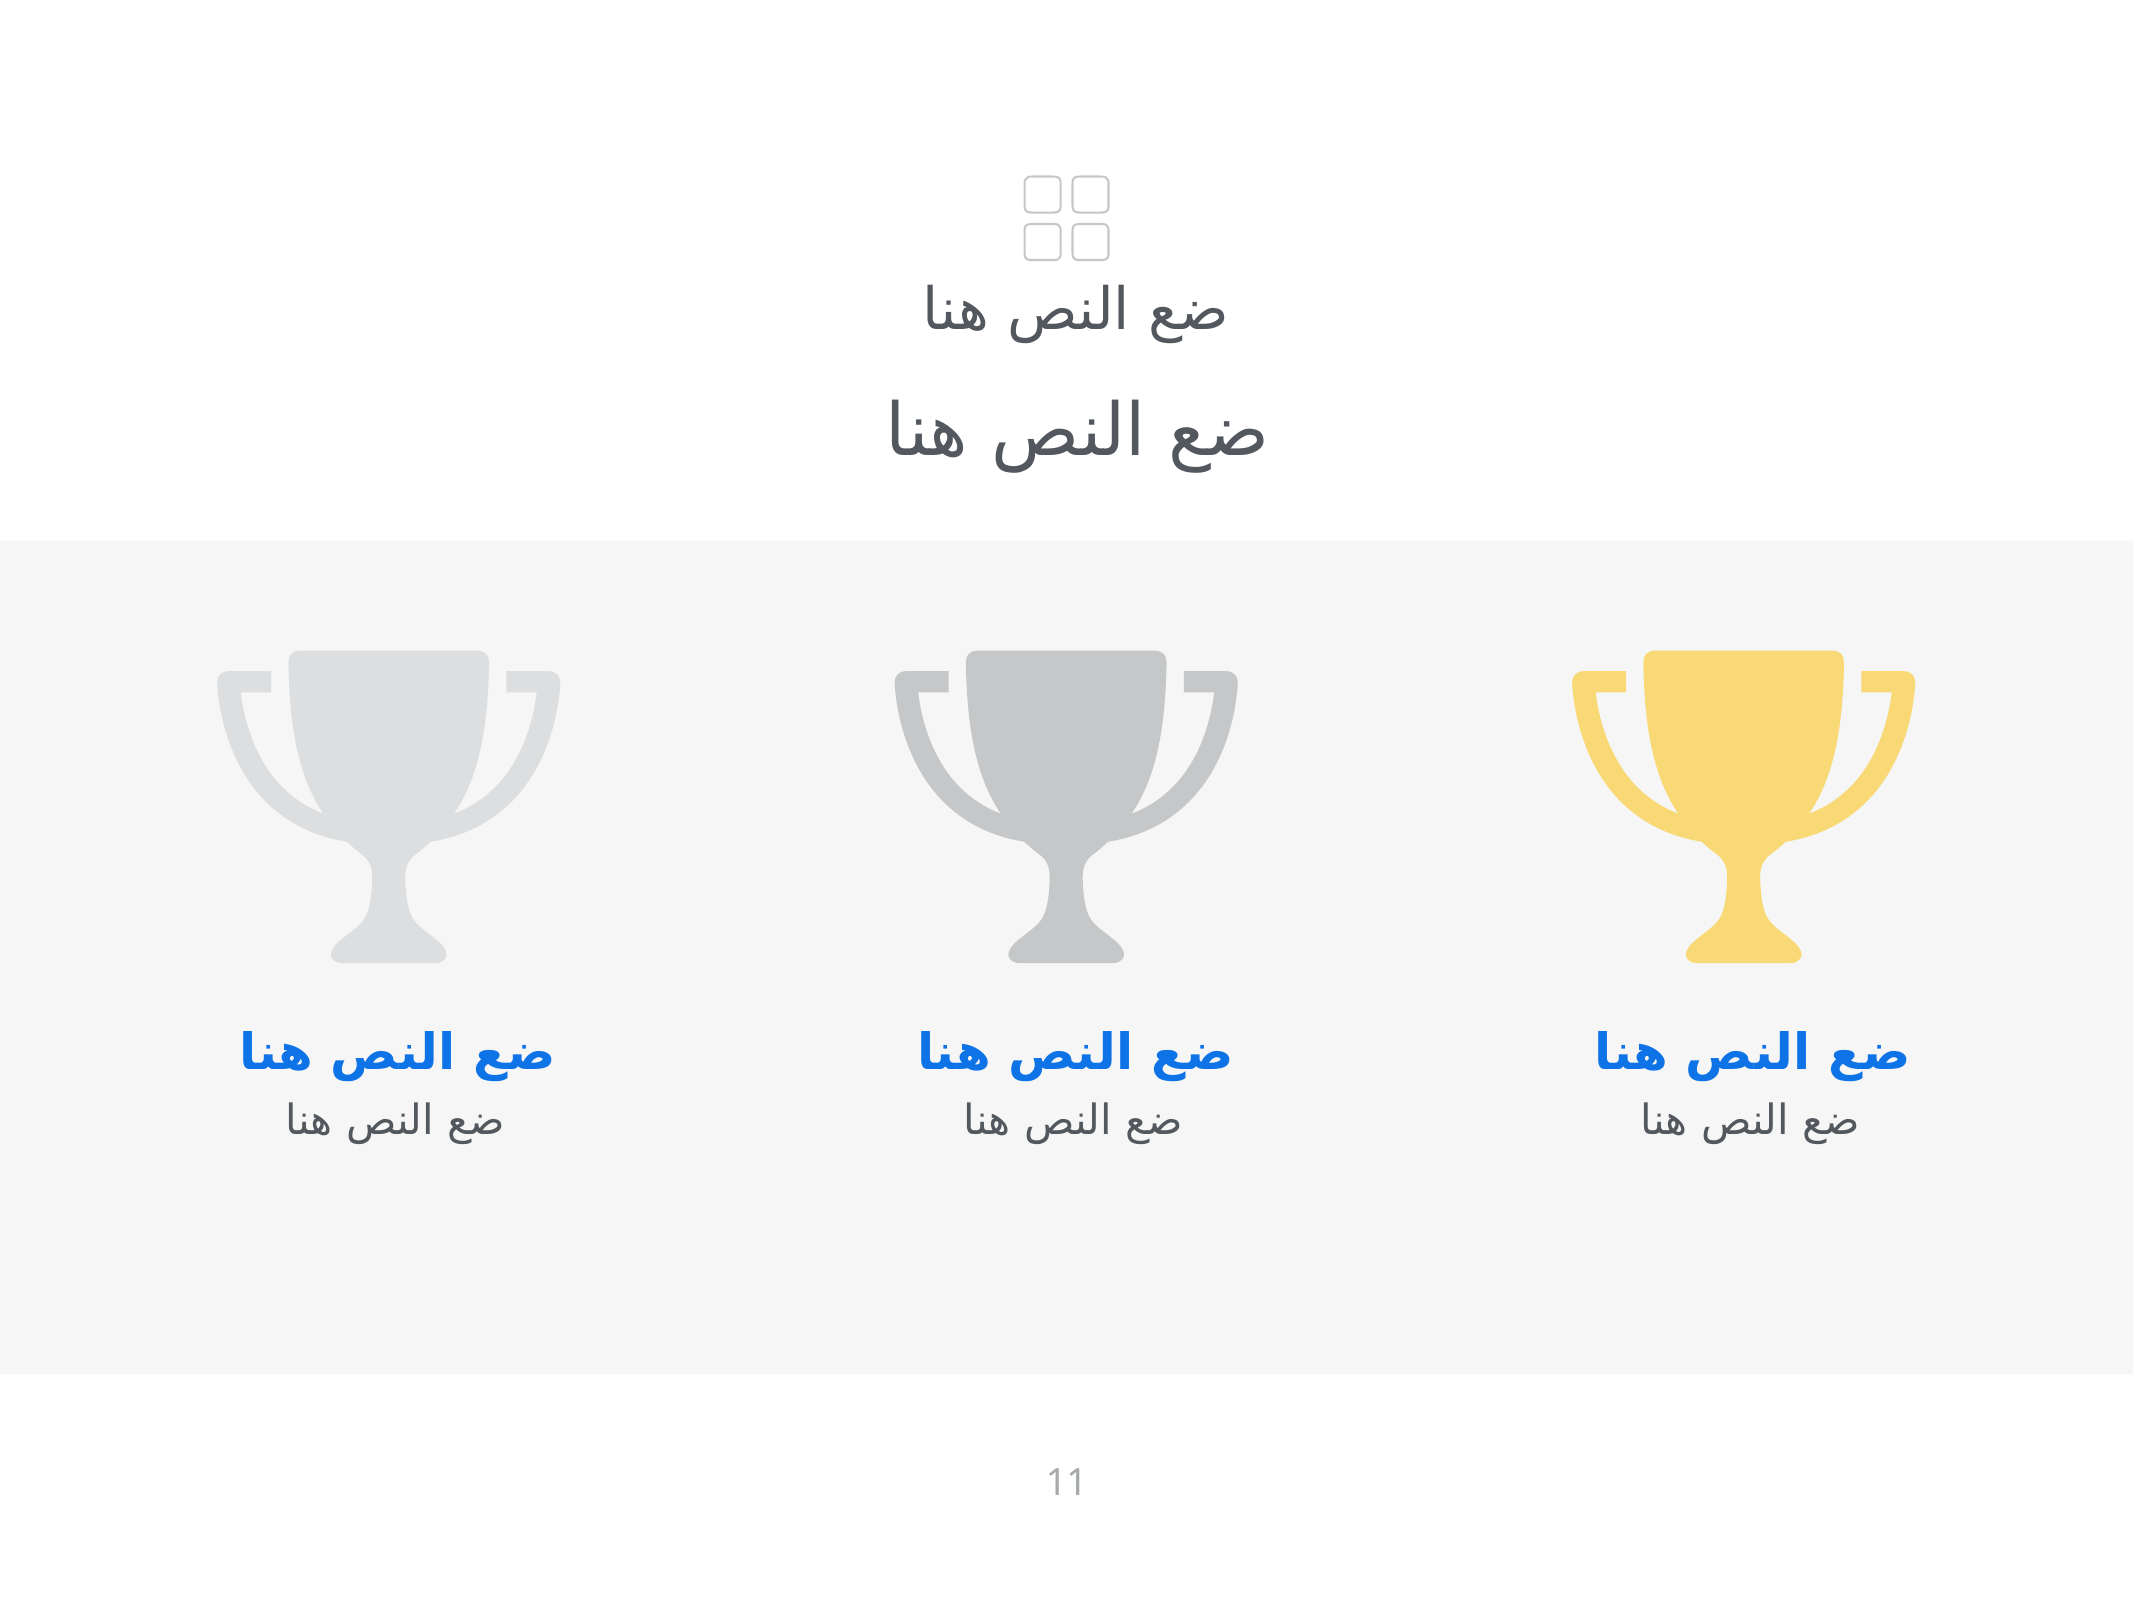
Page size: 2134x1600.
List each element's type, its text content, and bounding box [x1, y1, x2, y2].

title ضع النص هنا [127, 374, 2005, 470]
list ضع النص هنا [805, 1017, 1328, 1082]
slide_number 11 [1042, 1457, 1091, 1505]
list ضع النص هنا [127, 1017, 650, 1082]
list ضع النص هنا [805, 1092, 1328, 1261]
list ضع النص هنا [127, 1092, 650, 1261]
list ضع النص هنا [713, 279, 1420, 333]
list ضع النص هنا [1482, 1092, 2005, 1261]
list ضع النص هنا [1482, 1017, 2005, 1082]
